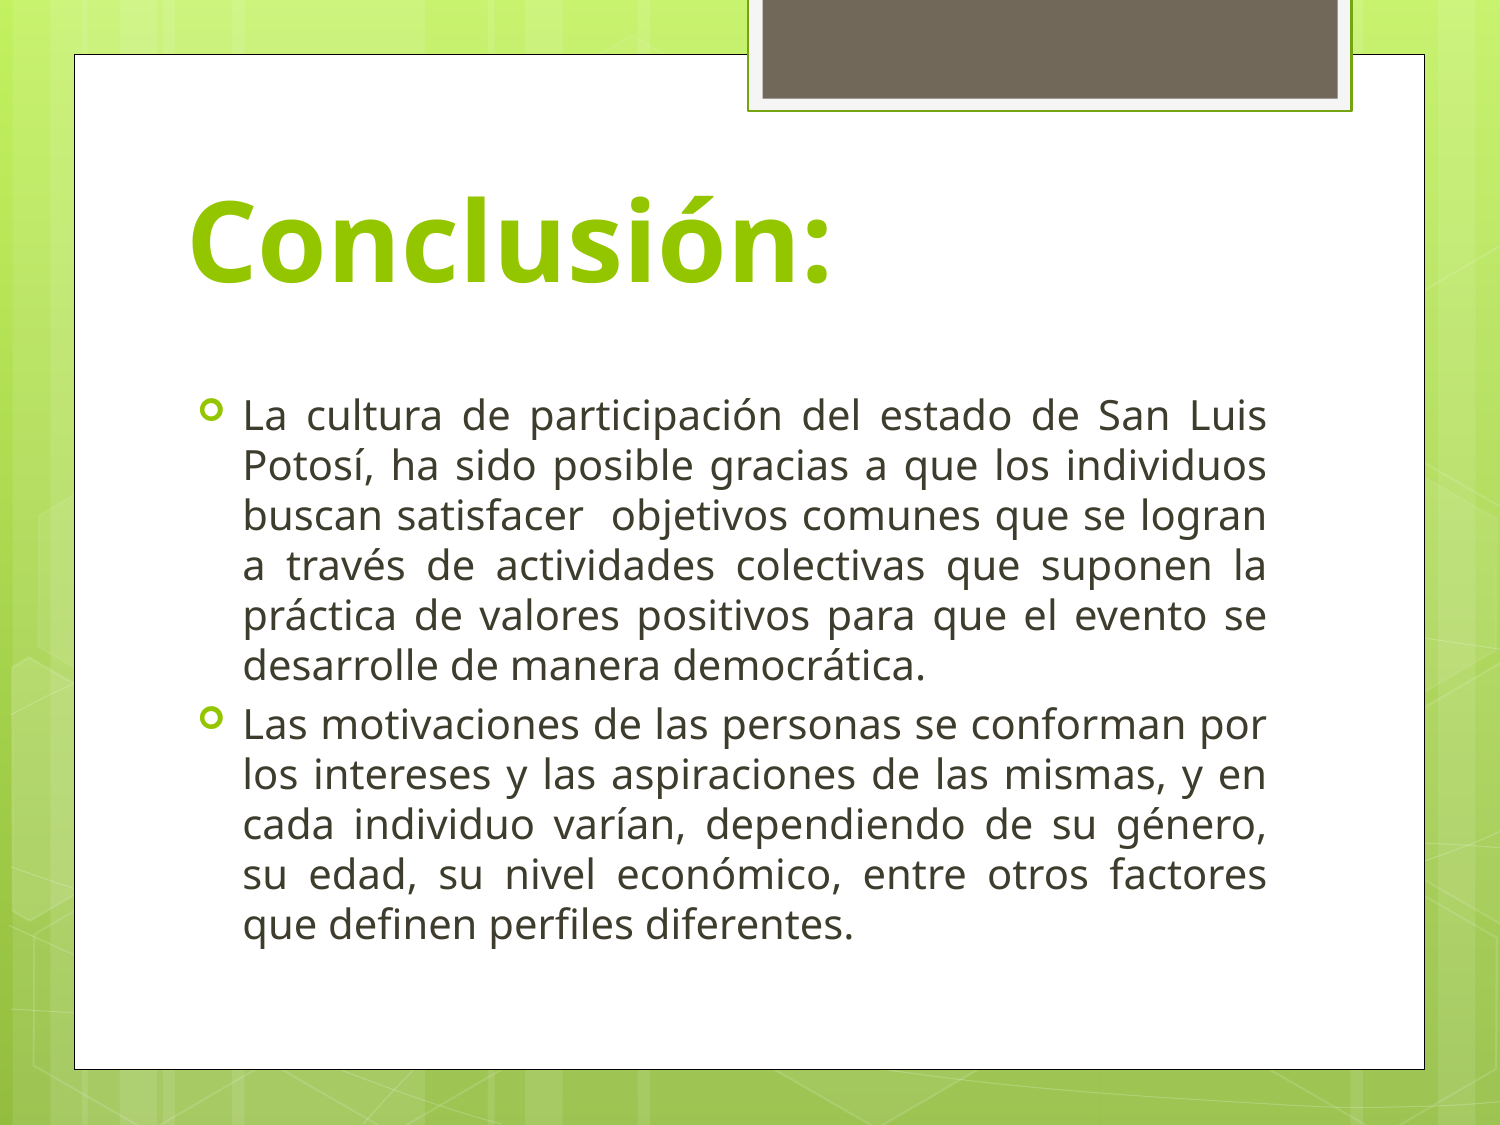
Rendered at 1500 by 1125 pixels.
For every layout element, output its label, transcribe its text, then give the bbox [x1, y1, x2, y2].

list La cultura de participación del estado de San Luis Potosí, ha sido posible gracias a que los individuos buscan satisfacer objetivos comunes que se logran a través de actividades colectivas que suponen la práctica de valores positivos para que el evento se desarrolle de manera democrática. Las motivaciones de las personas se conforman por los intereses y las aspiraciones de las mismas, y en cada individuo varían, dependiendo de su género, su edad, su nivel económico, entre otros factores que definen perfiles diferentes. [171, 381, 1283, 957]
title Conclusión: [171, 125, 1324, 313]
